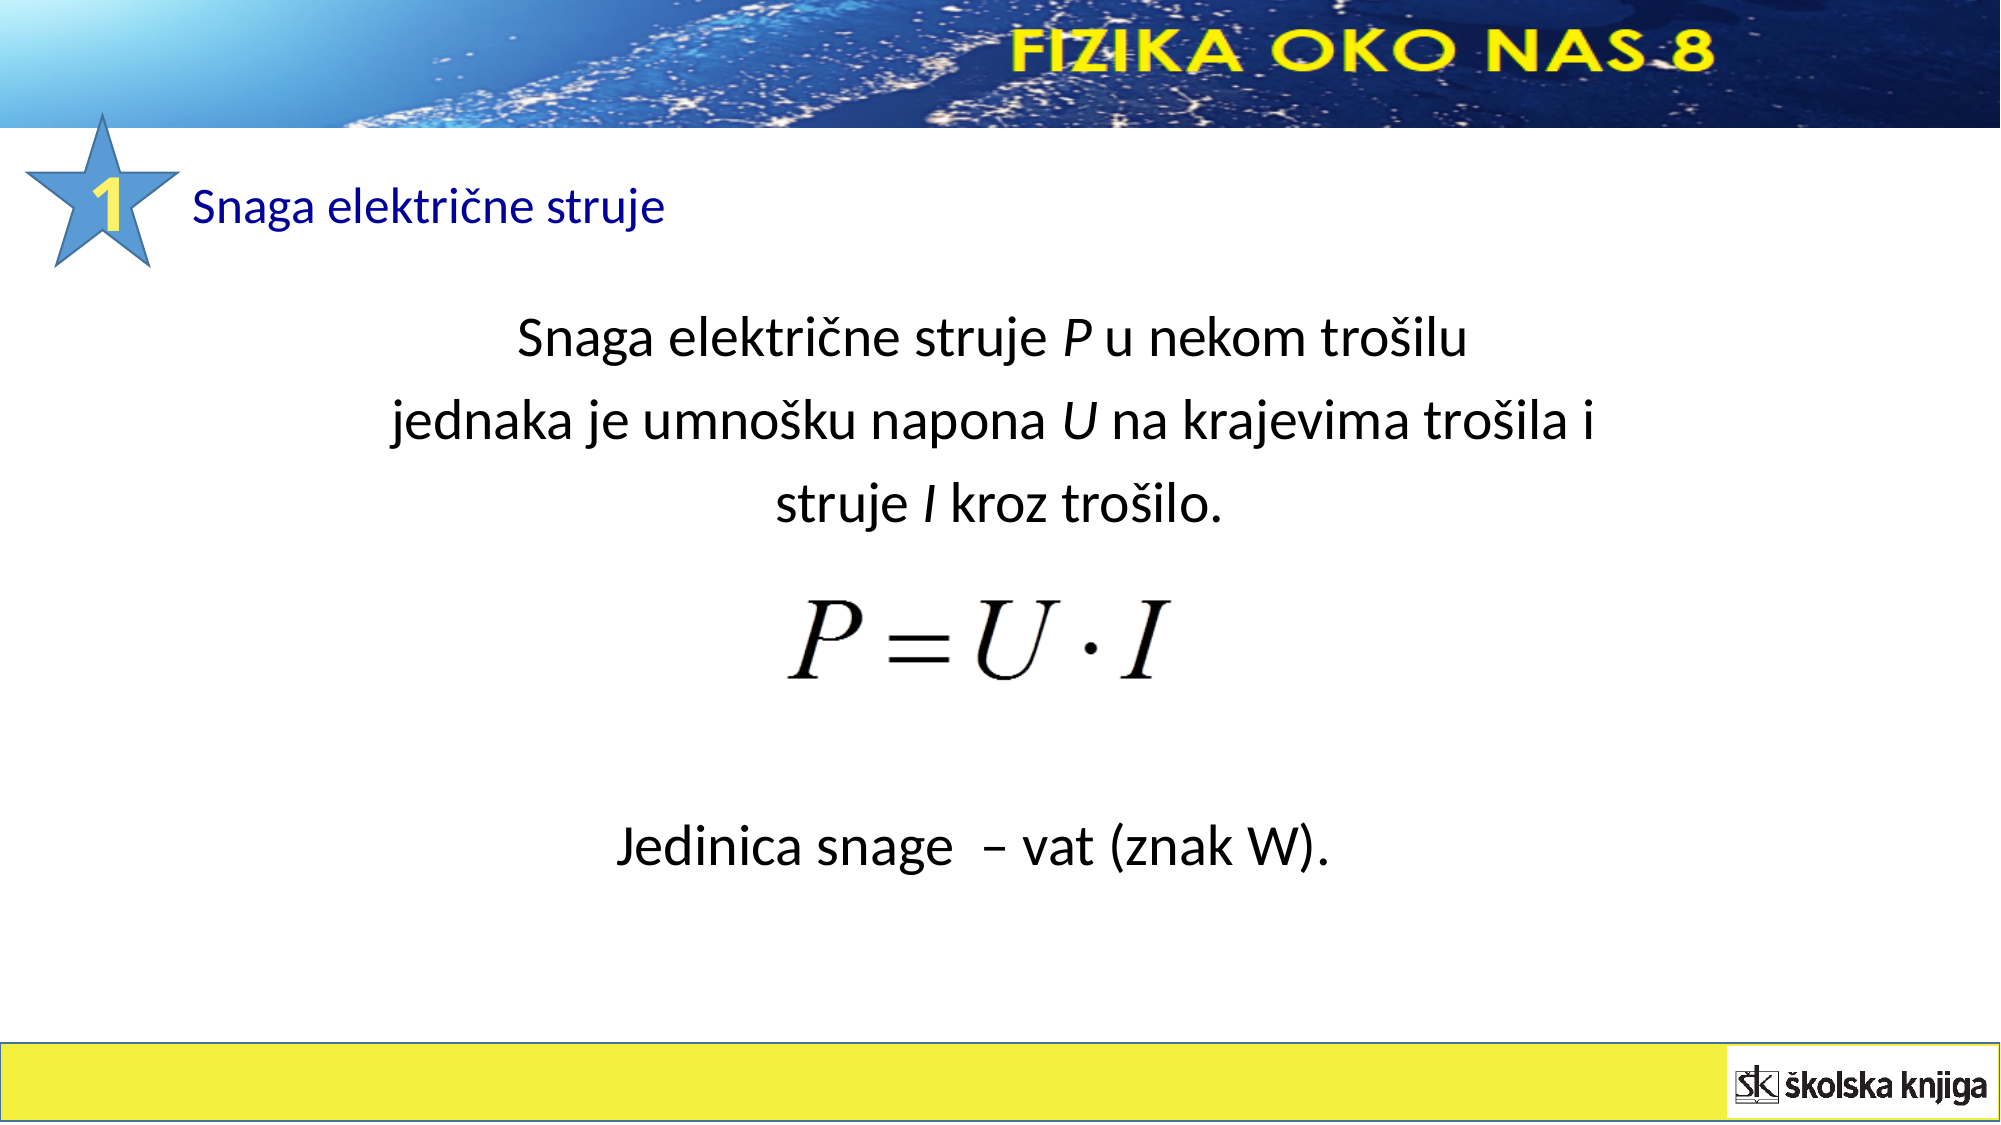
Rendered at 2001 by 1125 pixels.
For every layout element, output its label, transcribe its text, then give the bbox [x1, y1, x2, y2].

text_box Jedinica snage – vat (znak W). [536, 800, 1412, 885]
picture [1727, 1046, 1998, 1118]
title Snaga električne struje [177, 171, 1803, 299]
picture [0, 0, 2000, 128]
text_box 1 [24, 111, 181, 269]
picture [769, 572, 1199, 710]
list Snaga električne struje P u nekom trošilu jednaka je umnošku napona U na krajevima trošila i struje I kroz trošilo. [137, 299, 1863, 543]
